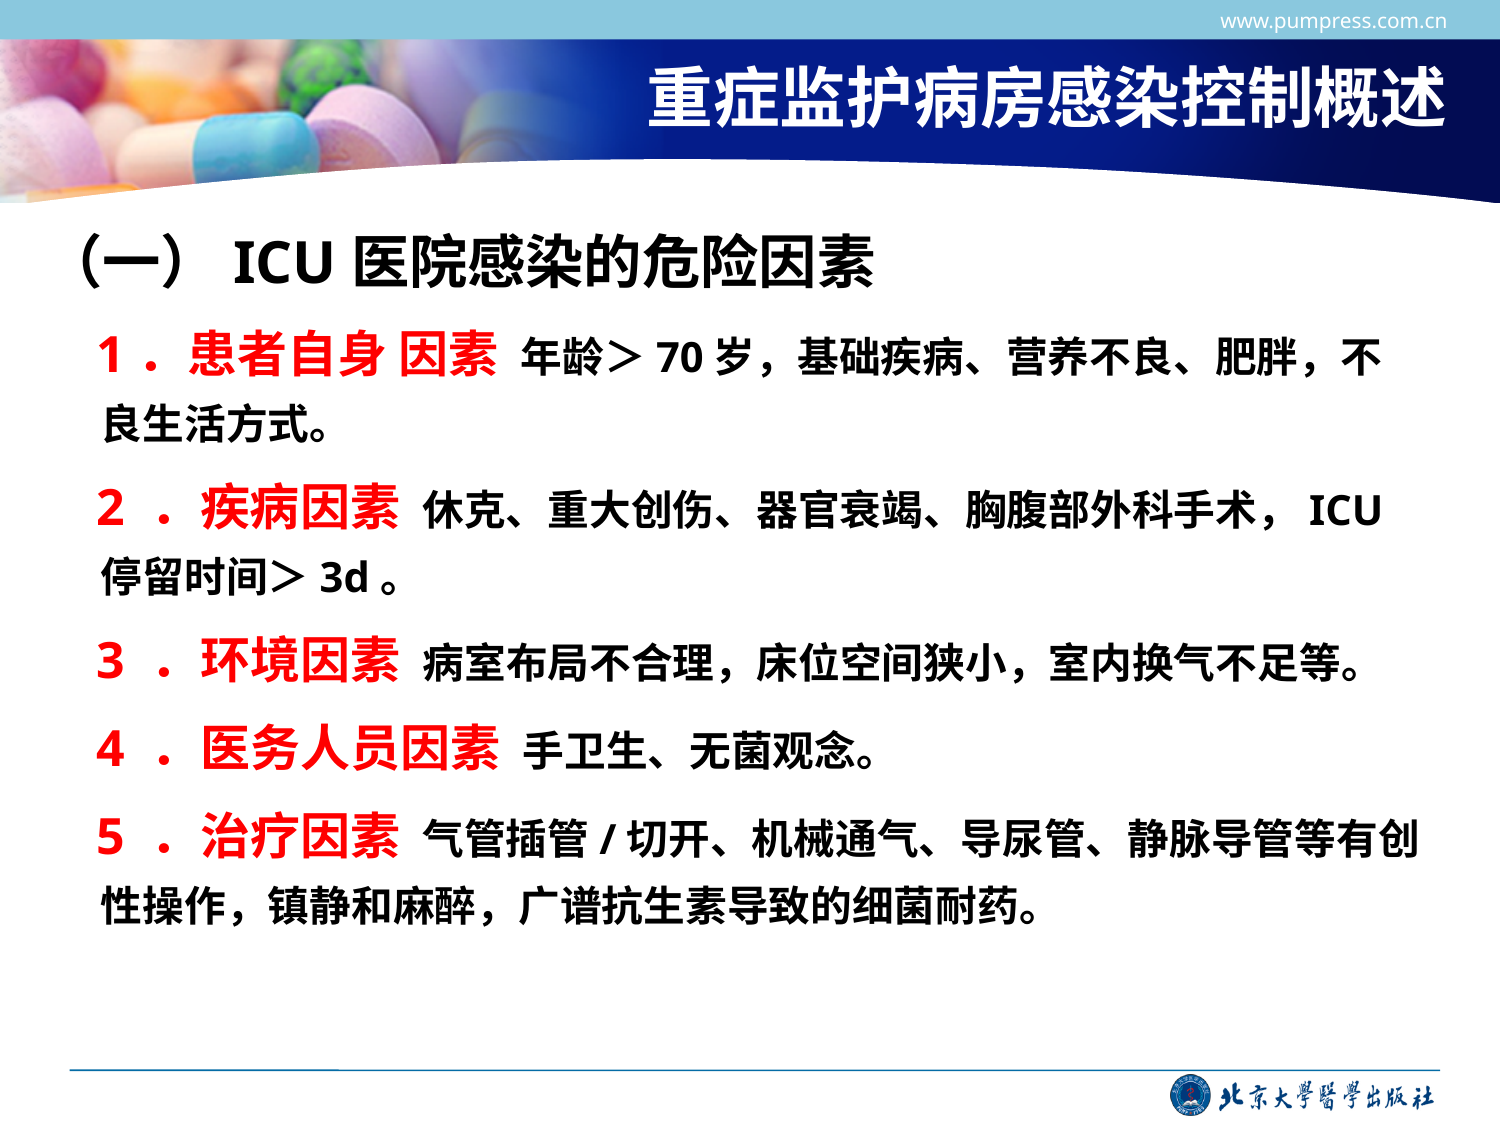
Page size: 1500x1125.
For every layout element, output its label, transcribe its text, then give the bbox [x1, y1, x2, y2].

picture [1170, 1074, 1436, 1118]
title 重症监护病房感染控制概述 [137, 50, 1463, 143]
slide_number www.pumpress.com.cn [1024, 0, 1463, 38]
list （一）ICU医院感染的危险因素 1．患者自身 因素 年龄＞70岁，基础疾病、营养不良、肥胖，不良生活方式。 2 ．疾病因素 休克、重大创伤、器官衰竭、胸腹部外科手术，ICU停留时间＞3d。 3 ．环境因素 病室布局不合理，床位空间狭小，室内换气不足等。 4 ．医务人员因素 手卫生、无菌观念。 5 ．治疗因素 气管插管/切开、机械通气、导尿管、静脉导管等有创性操作，镇静和麻醉，广谱抗生素导致的细菌耐药。 [29, 196, 1436, 1025]
picture [0, 40, 1500, 203]
